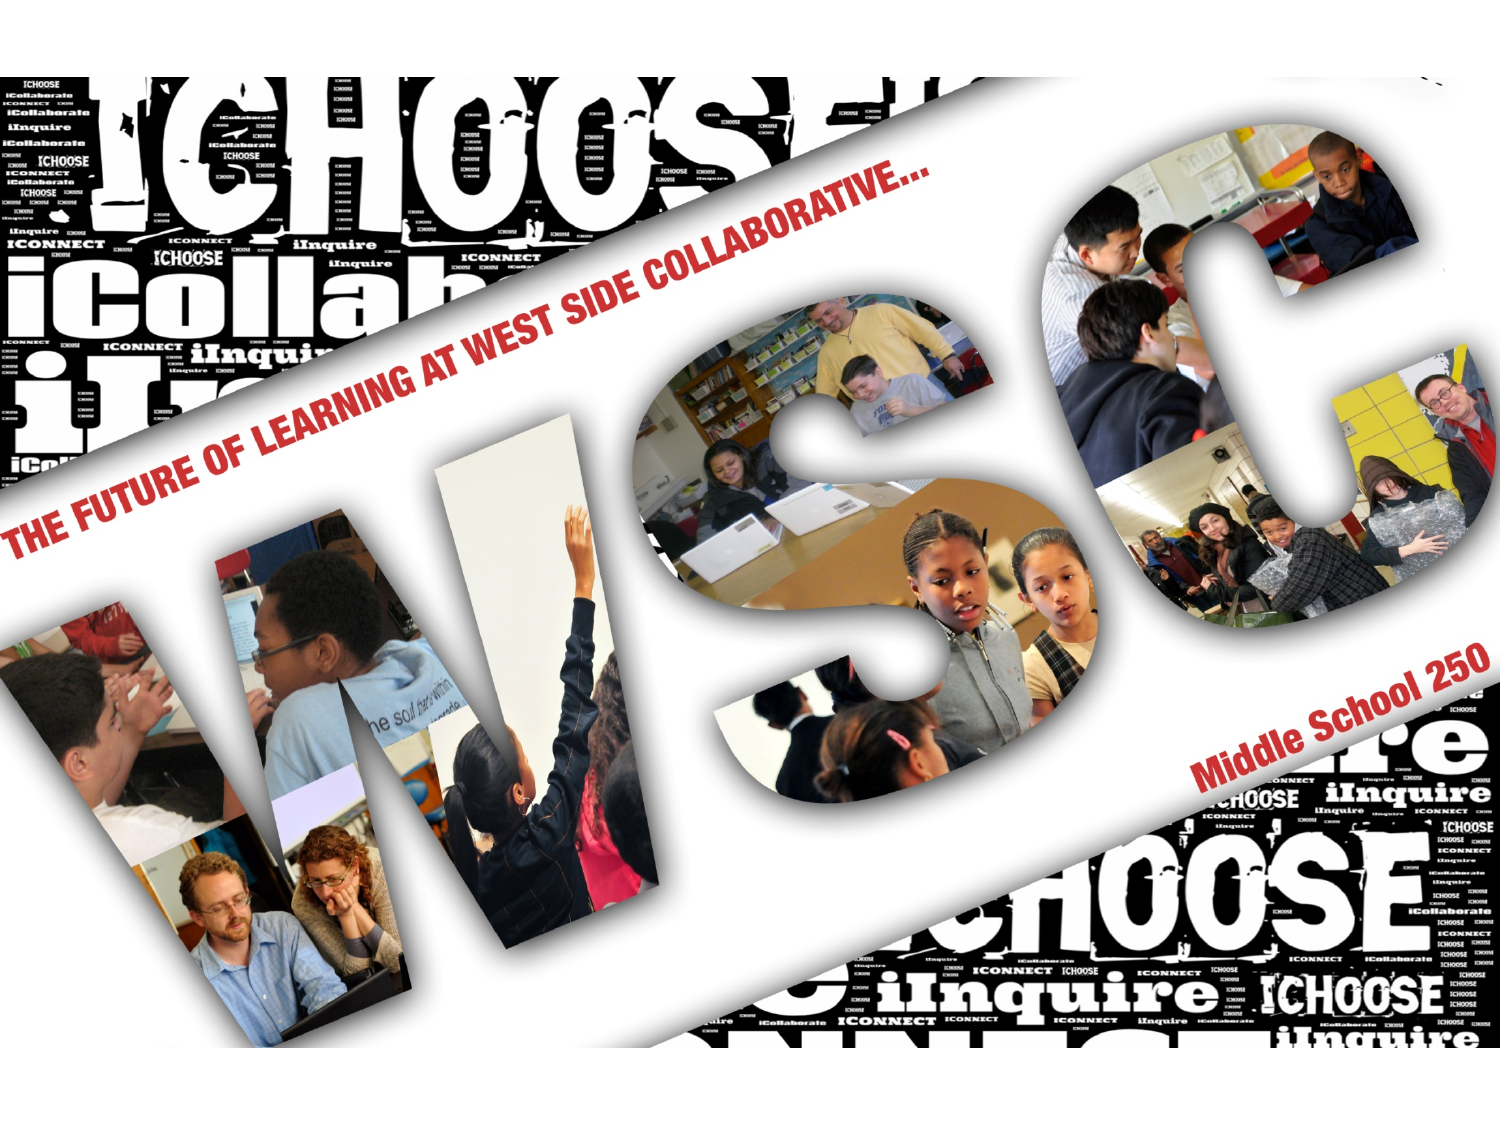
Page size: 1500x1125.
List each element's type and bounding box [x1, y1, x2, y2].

picture [0, 76, 1500, 1048]
